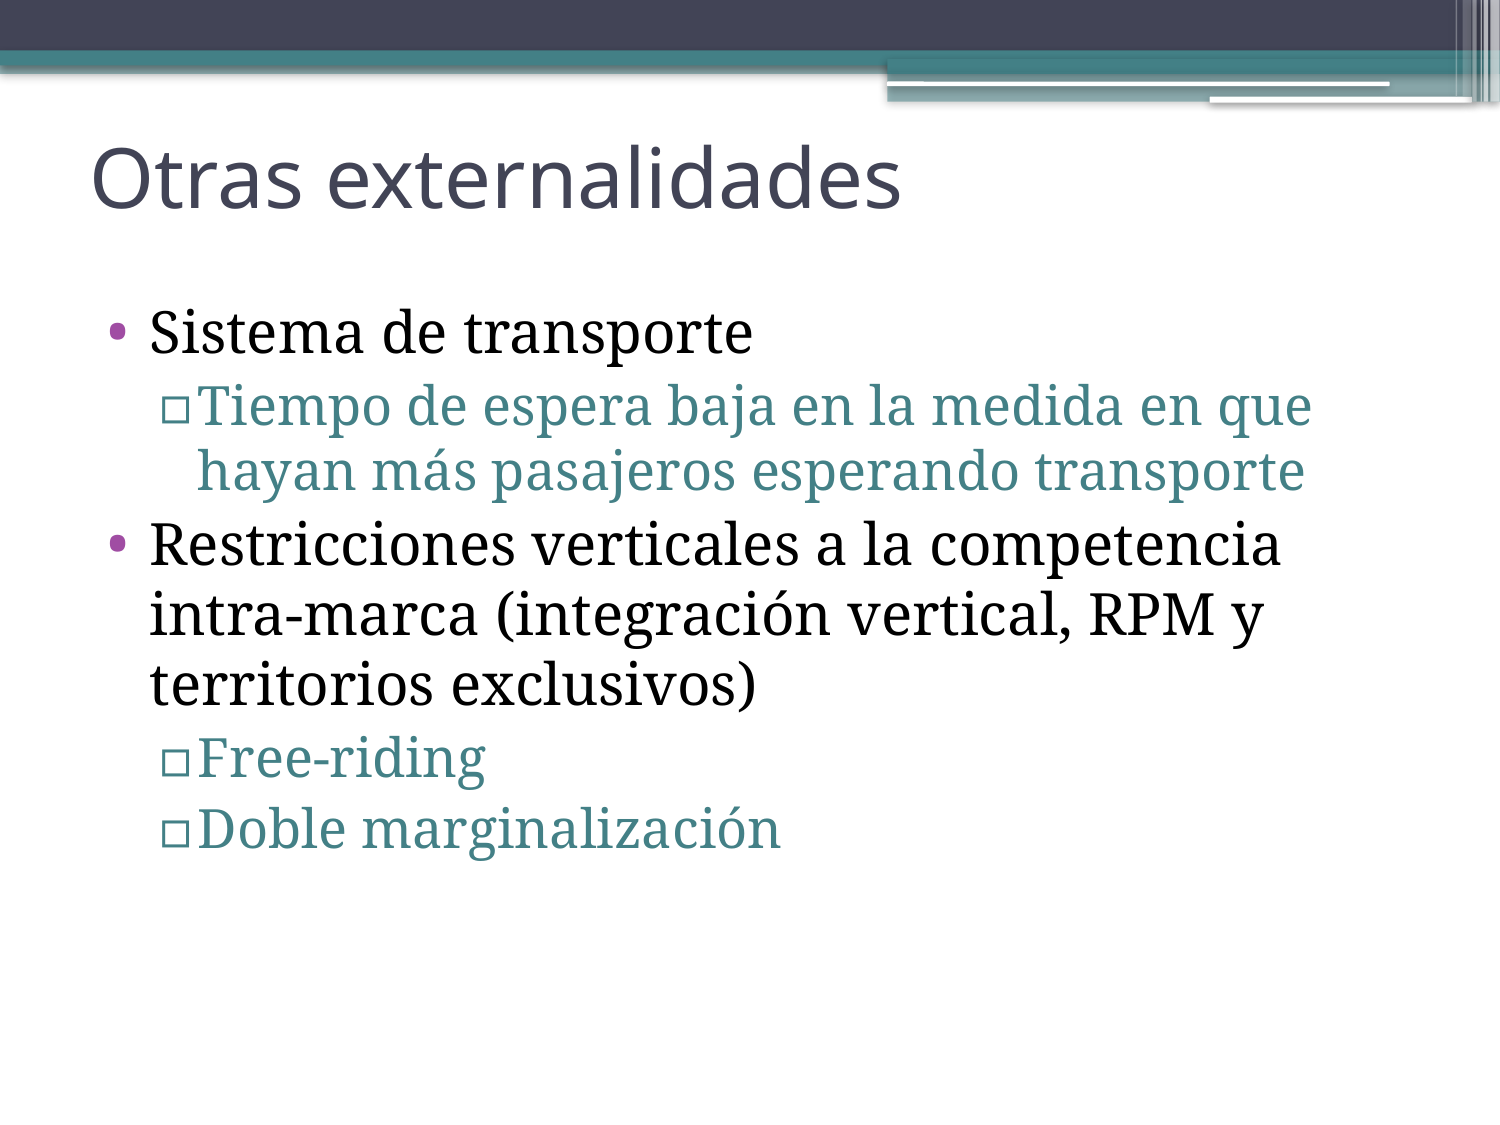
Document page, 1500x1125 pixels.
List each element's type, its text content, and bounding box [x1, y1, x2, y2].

title Otras externalidades [75, 87, 1425, 263]
list Sistema de transporte Tiempo de espera baja en la medida en que hayan más pasajeros esperando transporte Restricciones verticales a la competencia intra-marca (integración vertical, RPM y territorios exclusivos) Free-riding Doble marginalización [75, 287, 1425, 1004]
